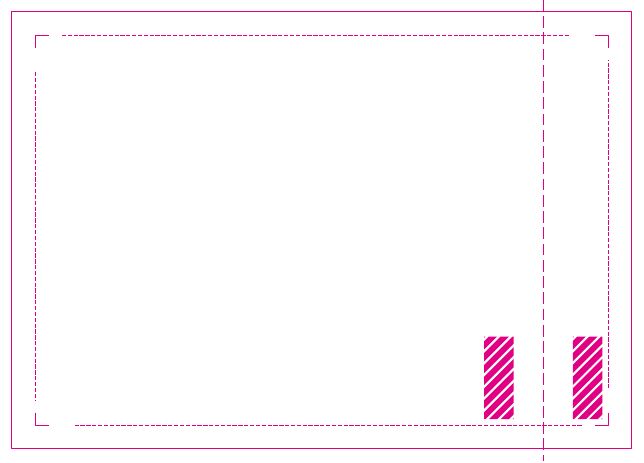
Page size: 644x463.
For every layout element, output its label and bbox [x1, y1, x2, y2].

text_box [11, 11, 632, 449]
